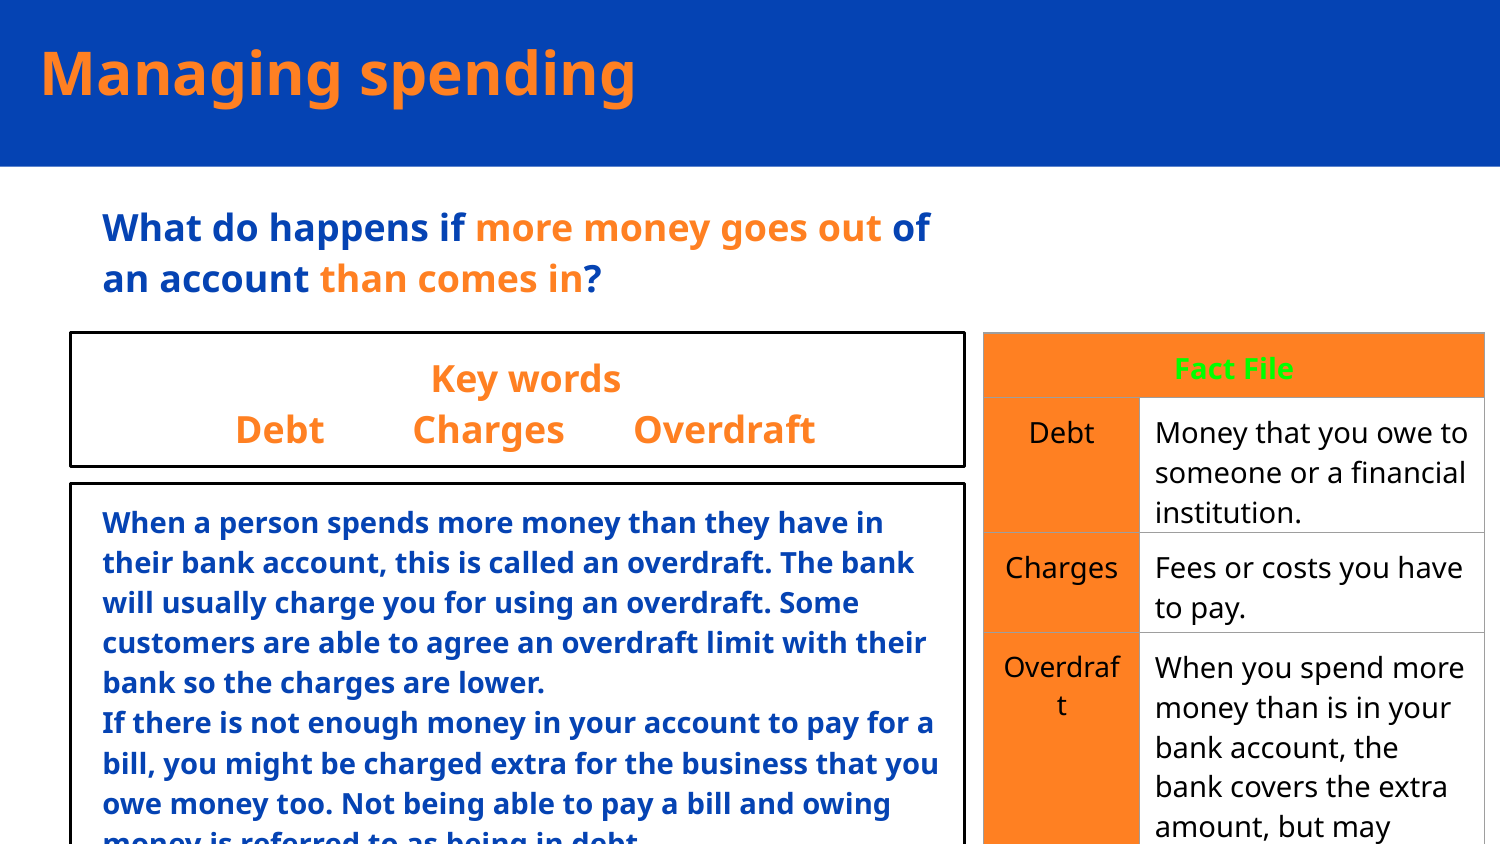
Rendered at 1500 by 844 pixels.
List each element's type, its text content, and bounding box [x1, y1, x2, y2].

table_cell Overdraft [984, 633, 1139, 844]
table_cell Debt [984, 398, 1139, 532]
title Managing spending [24, 29, 1294, 114]
table_cell When you spend more money than is in your bank account, the bank covers the extra amount, but may charge a fee. [1140, 633, 1484, 844]
table_cell Money that you owe to someone or a financial institution. [1140, 398, 1484, 532]
table_cell Charges [984, 533, 1139, 632]
text_box When a person spends more money than they have in their bank account, this is called an overdraft. The bank will usually charge you for using an overdraft. Some customers are able to agree an overdraft limit with their bank so the charges are lower. If there is not enough money in your account to pay for a bill, you might be charged extra for the business that you owe money too. Not being able to pay a bill and owing money is referred to as being in debt. [70, 483, 965, 844]
text_box Key words Debt Charges Overdraft [70, 332, 965, 467]
table_header Fact File [984, 334, 1484, 397]
table_cell Fees or costs you have to pay. [1140, 533, 1484, 632]
text_box What do happens if more money goes out of an account than comes in? [70, 181, 965, 316]
